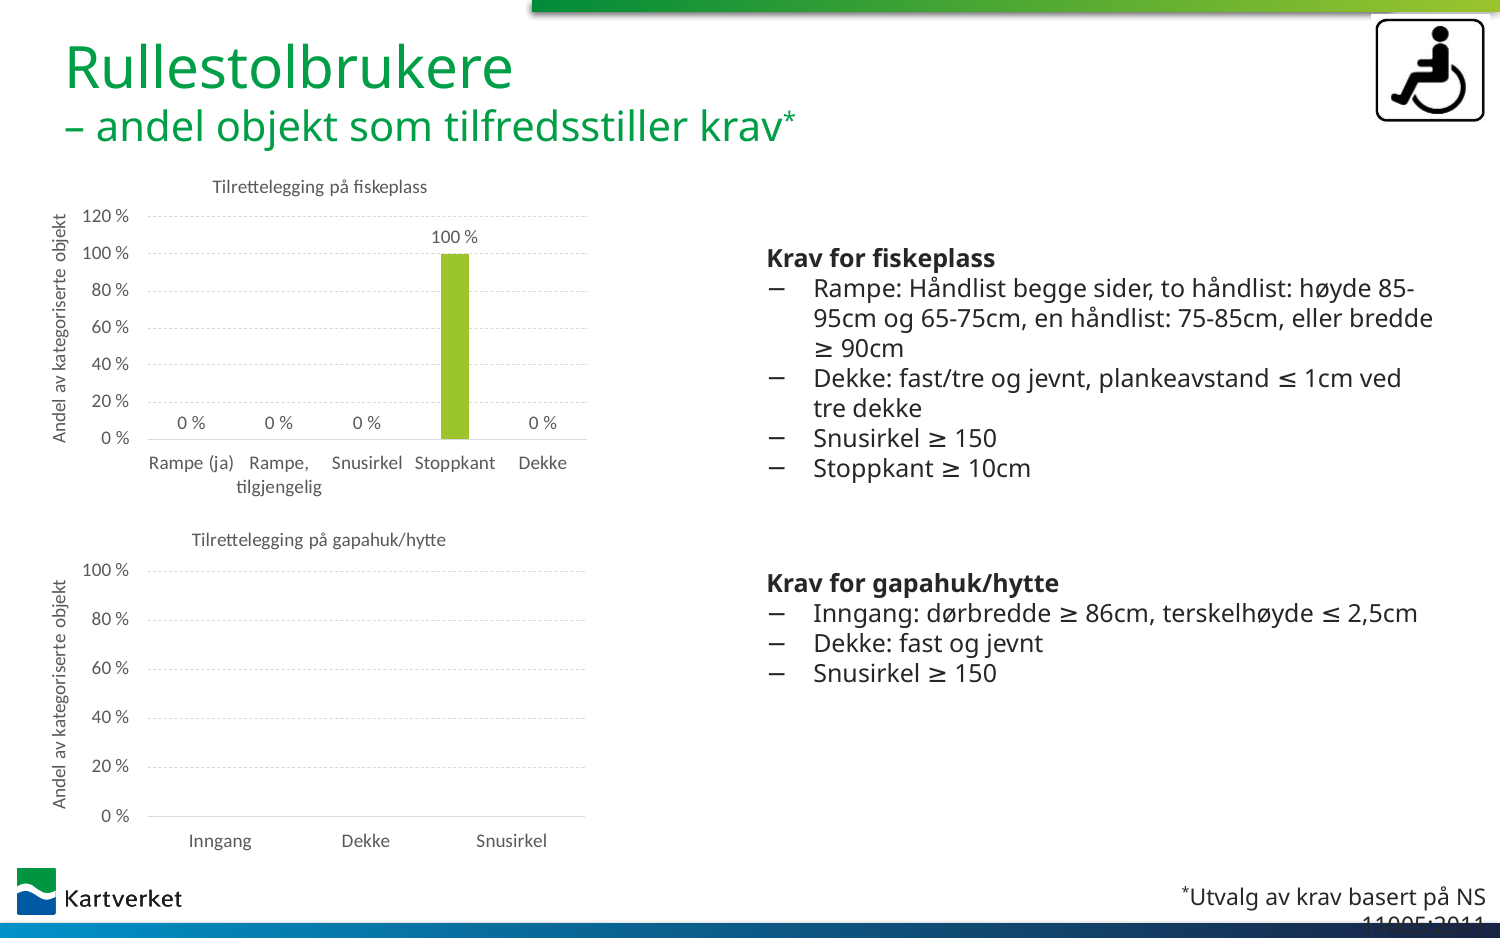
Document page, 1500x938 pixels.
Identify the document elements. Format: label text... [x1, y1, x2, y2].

text_box Krav for fiskeplass Rampe: Håndlist begge sider, to håndlist: høyde 85-95cm og 65-75cm, en håndlist: 75-85cm, eller bredde ≥ 90cm Dekke: fast/tre og jevnt, plankeavstand ≤ 1cm ved tre dekke Snusirkel ≥ 150 Stoppkant ≥ 10cm [751, 235, 1452, 490]
text_box Rullestolbrukere – andel objekt som tilfredsstiller krav* [49, 29, 1431, 158]
text_box Krav for gapahuk/hytte Inngang: dørbredde ≥ 86cm, terskelhøyde ≤ 2,5cm Dekke: fast og jevnt Snusirkel ≥ 150 [751, 560, 1452, 695]
picture [41, 166, 598, 505]
text_box *Utvalg av krav basert på NS 11005:2011 [1068, 873, 1500, 938]
picture [41, 520, 596, 859]
picture [1371, 13, 1491, 127]
